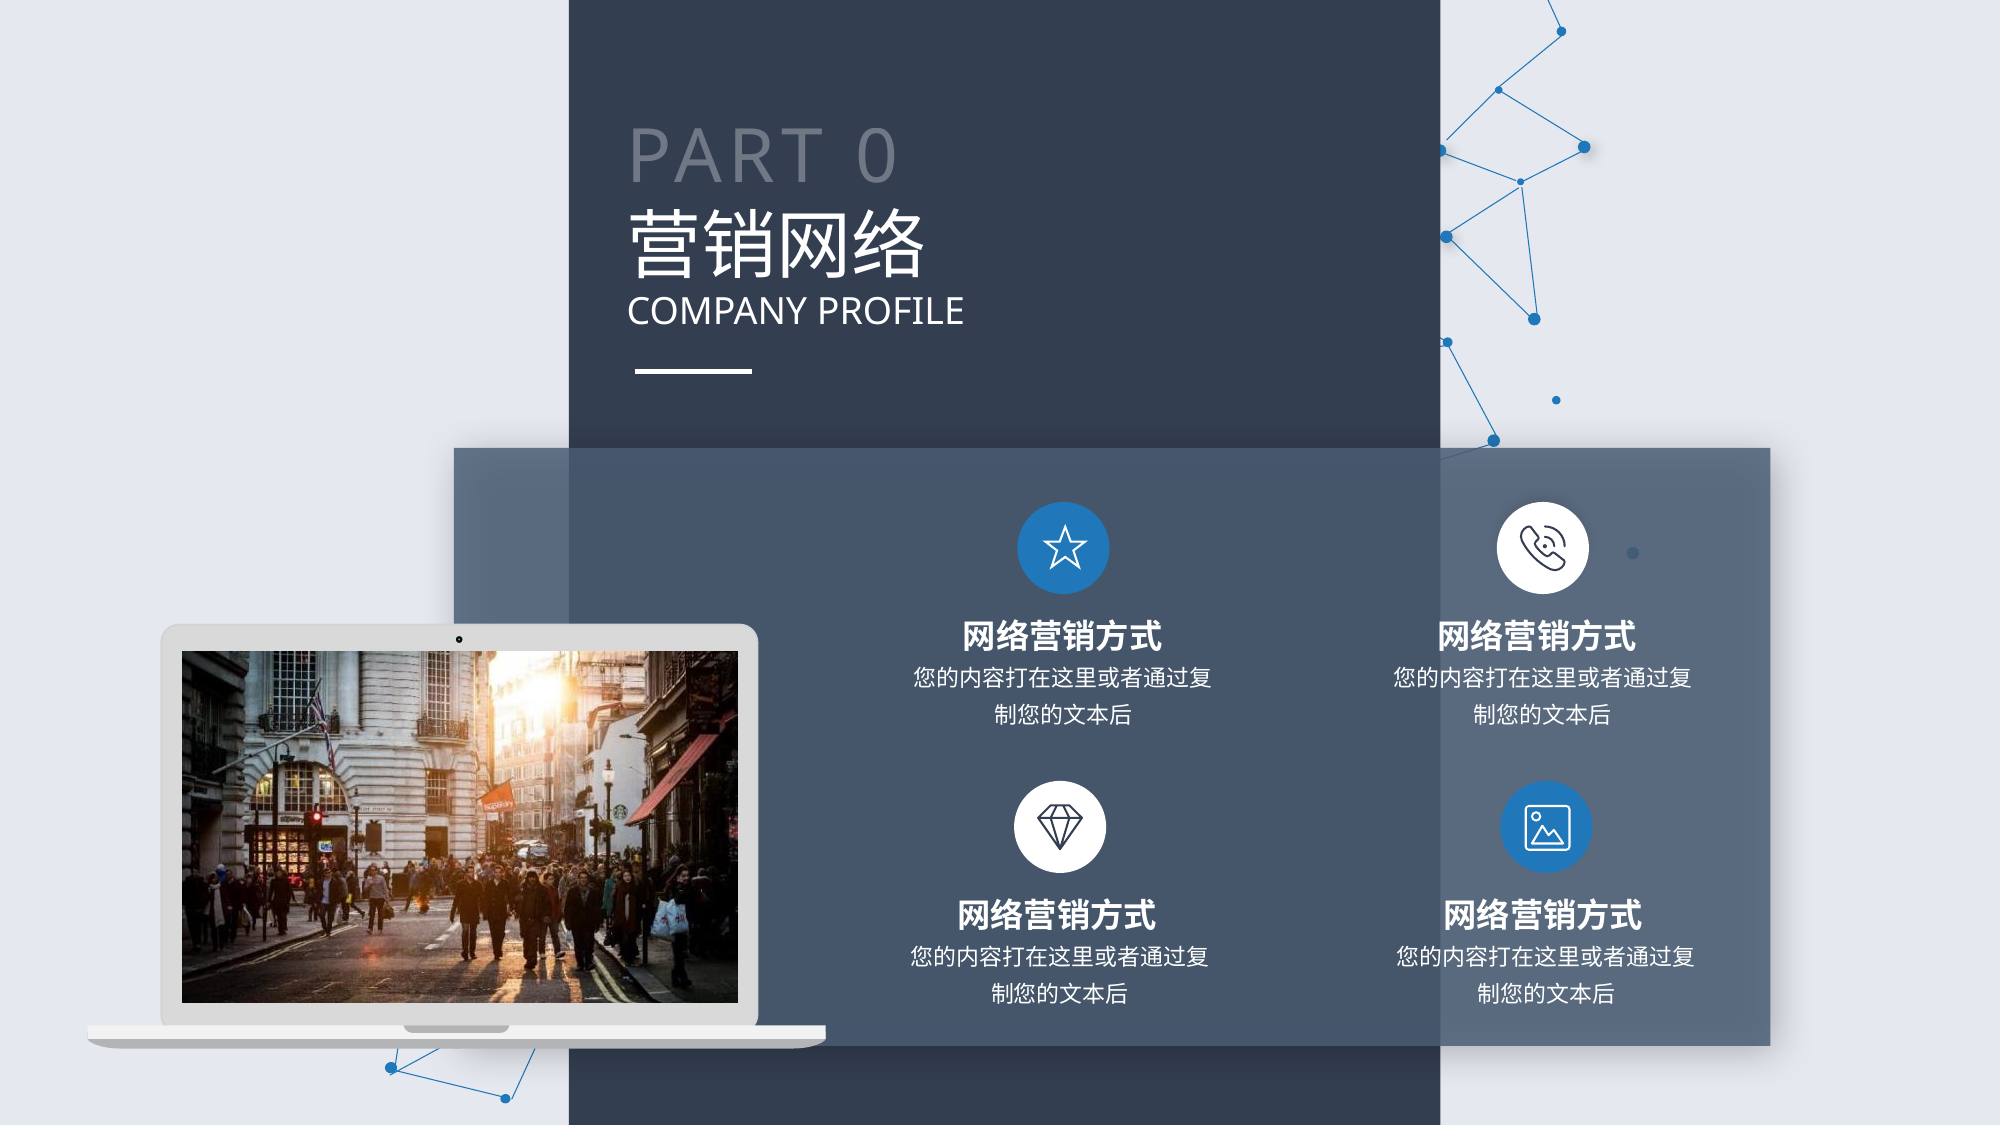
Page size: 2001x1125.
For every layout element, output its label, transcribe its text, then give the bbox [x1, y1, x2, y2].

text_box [1496, 501, 1589, 595]
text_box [1017, 501, 1110, 595]
text_box 网络营销方式 [1422, 607, 1652, 662]
text_box 网络营销方式 [942, 886, 1172, 941]
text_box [1500, 780, 1593, 873]
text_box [611, 99, 1278, 372]
picture [182, 651, 738, 1003]
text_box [87, 623, 826, 1049]
text_box 网络营销方式 [948, 607, 1178, 663]
text_box 您的内容打在这里或者通过复制您的文本后 [1372, 923, 1721, 1017]
text_box 您的内容打在这里或者通过复制您的文本后 [889, 644, 1238, 738]
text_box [1014, 780, 1107, 873]
text_box [453, 447, 1771, 1047]
text_box 您的内容打在这里或者通过复制您的文本后 [1368, 644, 1717, 738]
text_box 您的内容打在这里或者通过复制您的文本后 [886, 923, 1235, 1017]
text_box 网络营销方式 [1428, 886, 1659, 941]
